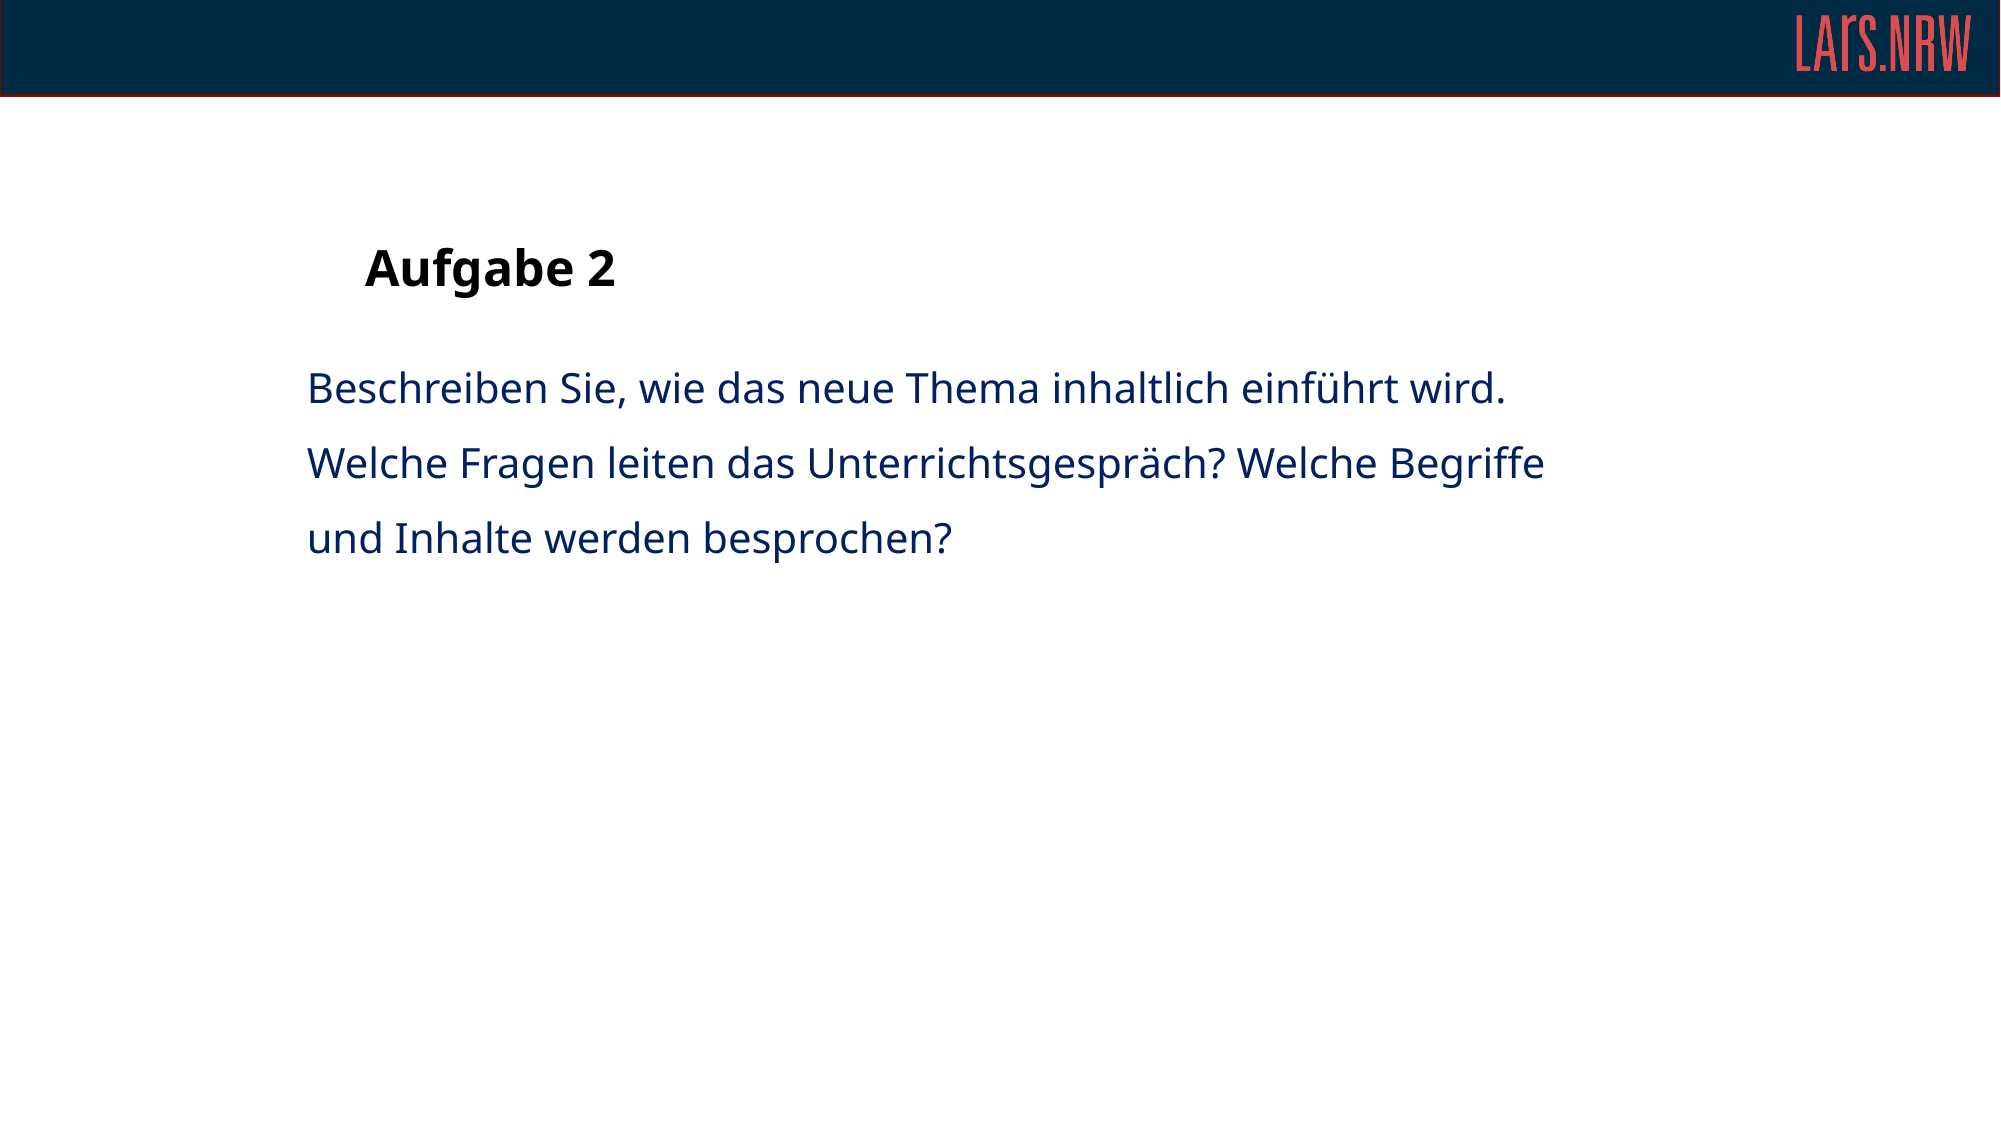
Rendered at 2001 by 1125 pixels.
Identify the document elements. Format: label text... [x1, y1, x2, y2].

list Beschreiben Sie, wie das neue Thema inhaltlich einführt wird. Welche Fragen leiten das Unterrichtsgespräch? Welche Begriffe und Inhalte werden besprochen? [291, 328, 1589, 903]
picture [1779, 3, 1977, 86]
title Aufgabe 2 [350, 211, 1145, 329]
